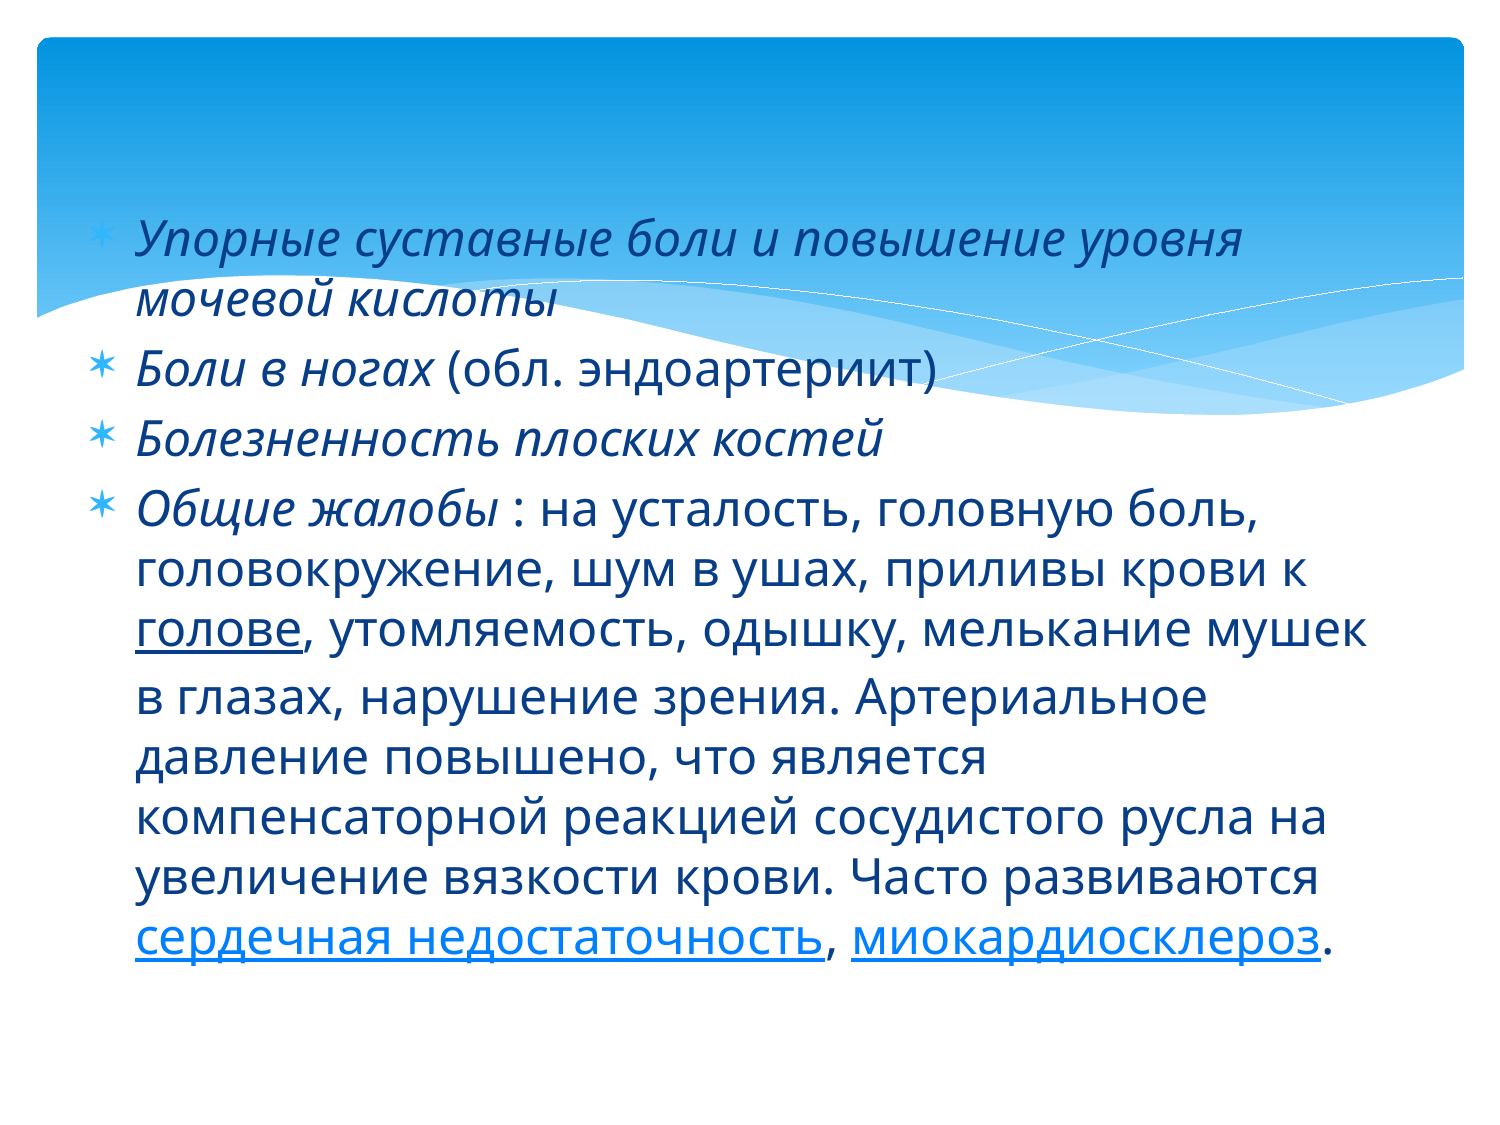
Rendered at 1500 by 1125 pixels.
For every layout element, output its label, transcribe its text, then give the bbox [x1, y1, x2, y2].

list Упорные суставные боли и повышение уровня мочевой кислоты Боли в ногах (обл. эндоартериит) Болезненность плоских костей Общие жалобы : на усталость, головную боль, головокружение, шум в ушах, приливы крови к голове, утомляемость, одышку, мелькание мушек в глазах, нарушение зрения. Артериальное давление повышено, что является компенсаторной реакцией сосудистого русла на увеличение вязкости крови. Часто развиваются сердечная недостаточность, миокардиосклероз. [75, 58, 1425, 1000]
